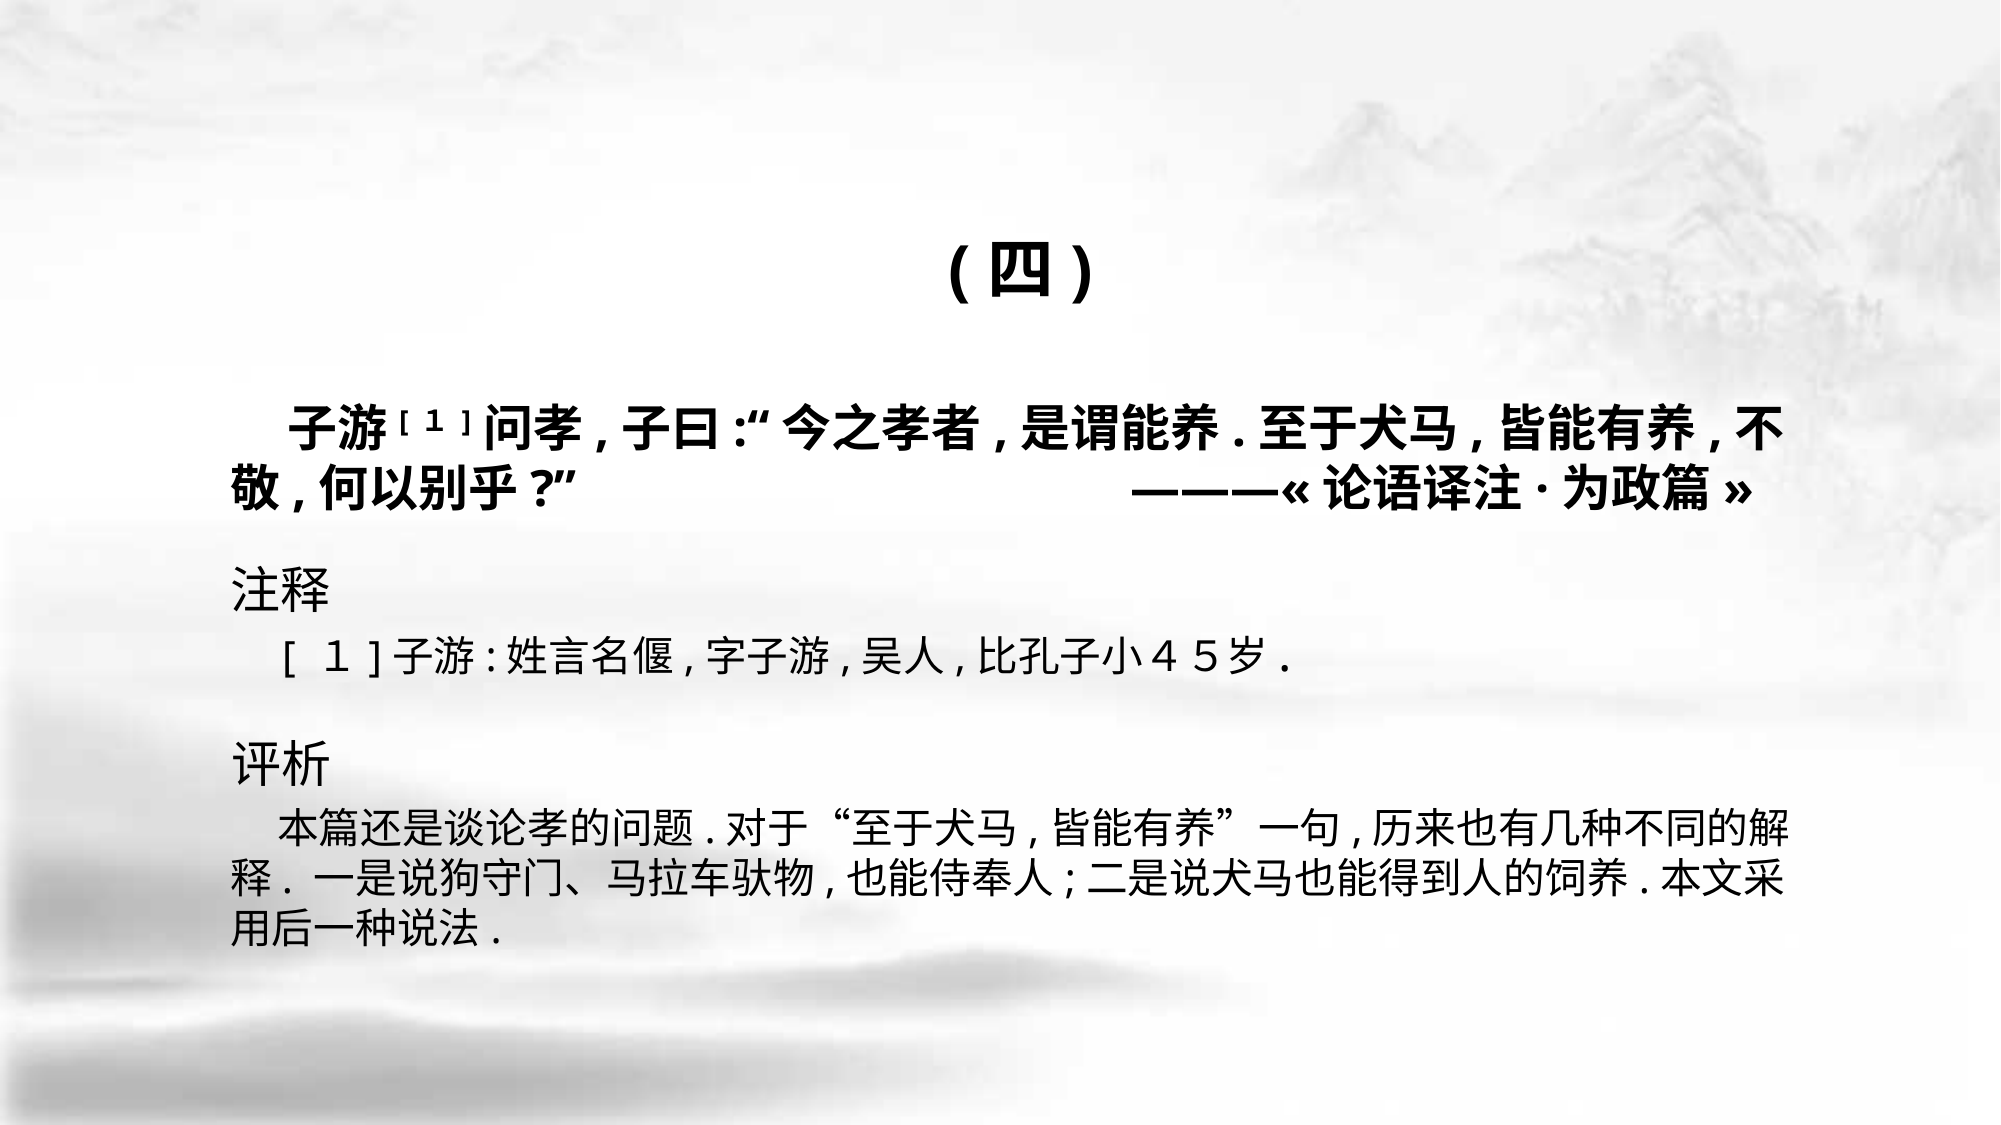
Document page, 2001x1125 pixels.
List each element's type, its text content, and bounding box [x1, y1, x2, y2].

picture [0, 0, 2001, 1125]
text_box 评析 [216, 724, 355, 800]
text_box (四) 子游[１]问孝,子曰:“今之孝者,是谓能养.至于犬马,皆能有养,不敬,何以别乎?” ———«论语译注·为政篇» [ １]子游:姓言名偃,字子游,吴人,比孔子小４５岁. 本篇还是谈论孝的问题.对于“至于犬马,皆能有养”一句,历来也有几种不同的解释. 一是说狗守门、马拉车驮物,也能侍奉人;二是说犬马也能得到人的饲养.本文采用后一种说法. [215, 219, 1827, 959]
text_box 注释 [215, 551, 346, 627]
